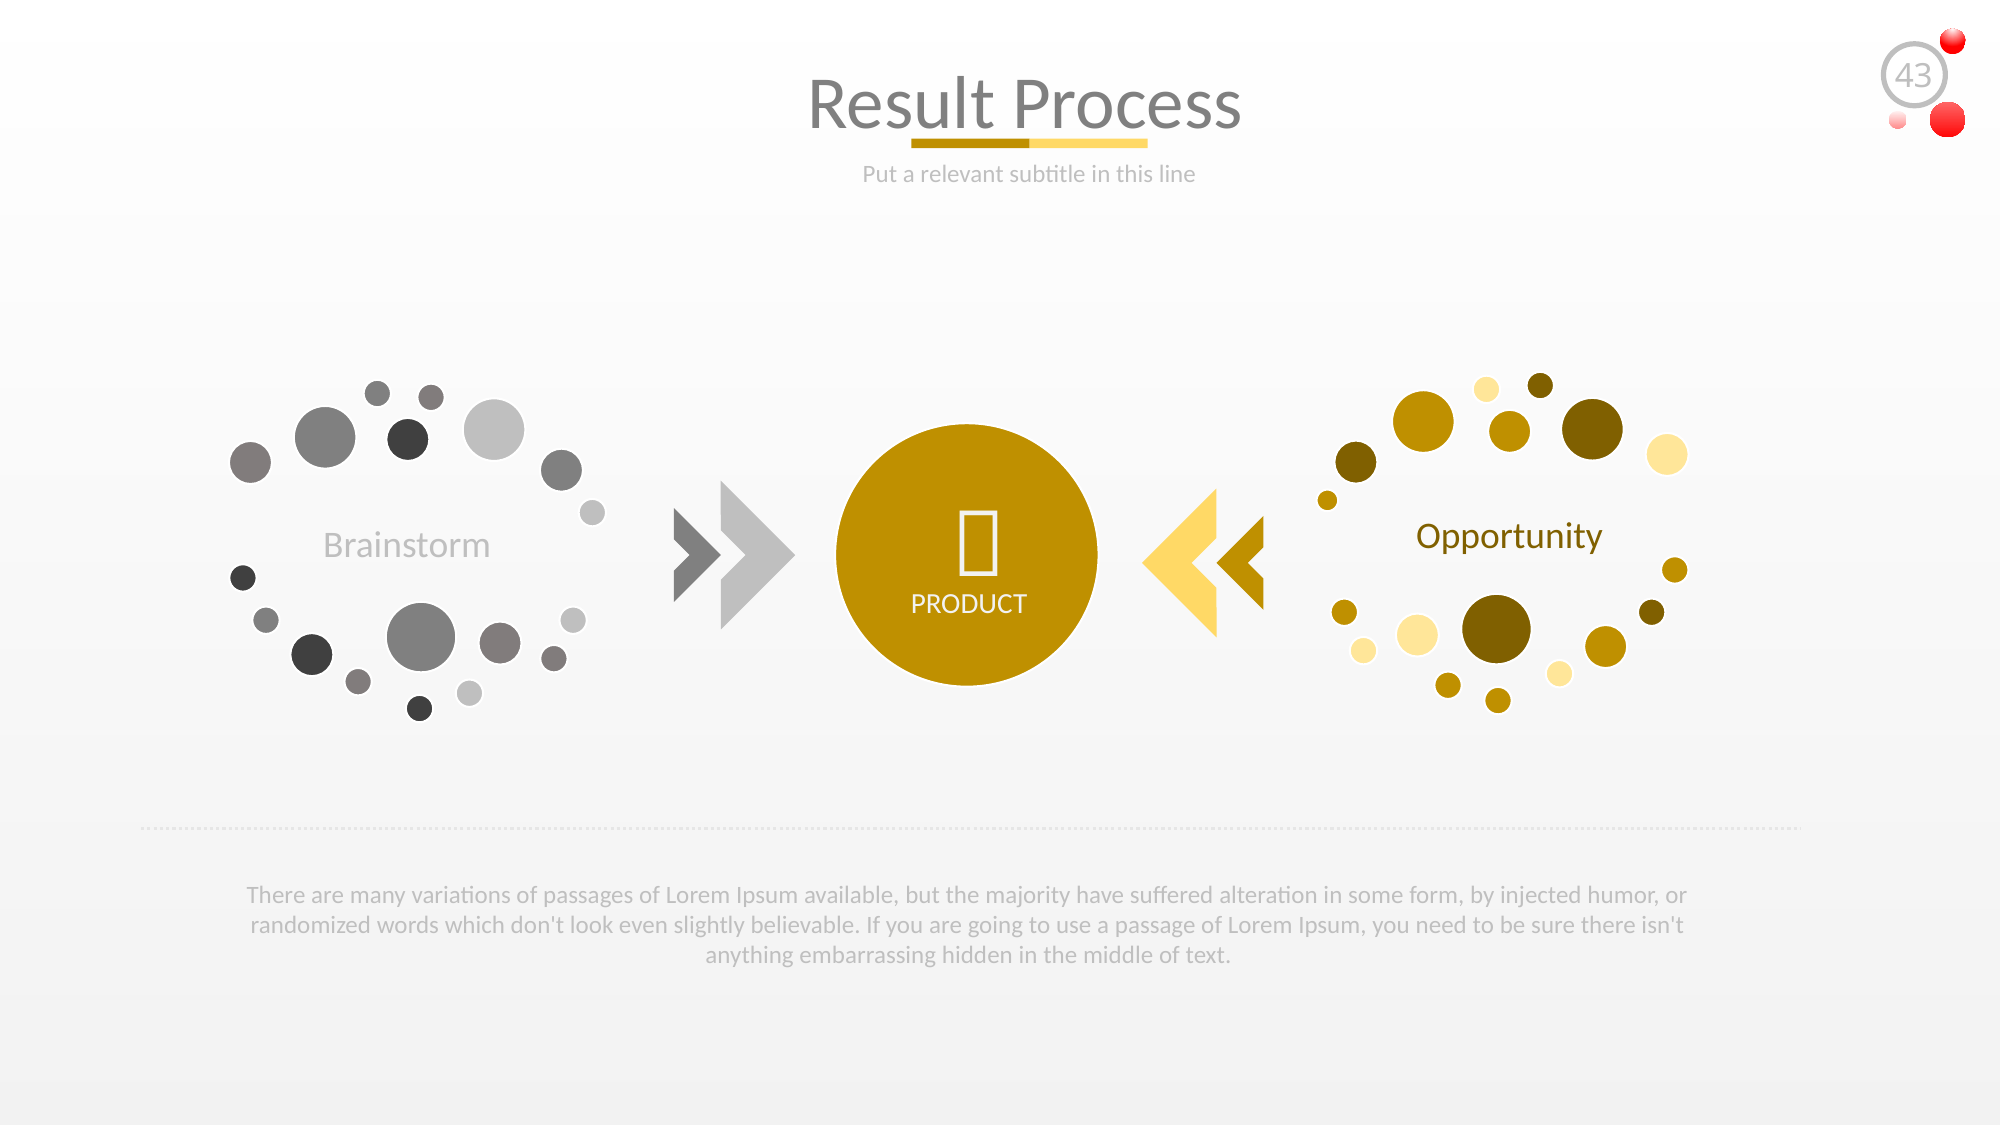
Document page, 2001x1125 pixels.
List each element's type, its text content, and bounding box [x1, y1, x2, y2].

text_box  [881, 477, 1077, 577]
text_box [911, 138, 1148, 149]
text_box [1077, 480, 1100, 597]
text_box [855, 628, 1078, 688]
text_box [672, 505, 723, 605]
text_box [1316, 371, 1689, 715]
text_box [834, 422, 1075, 608]
text_box Put a relevant subtitle in this line [792, 142, 1267, 202]
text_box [228, 379, 606, 723]
text_box There are many variations of passages of Lorem Ipsum available, but the majority have suffered alteration in some form, by injected humor, or randomized words which don't look even slightly believable. If you are going to use a passage of Lorem Ipsum, you need to be sure there isn't anything embarrassing hidden in the middle of text. [188, 871, 1758, 975]
text_box [1140, 486, 1218, 640]
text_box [1876, 28, 1966, 138]
text_box [719, 478, 797, 632]
text_box PRODUCT [845, 577, 1093, 628]
text_box [1215, 513, 1265, 613]
text_box Result Process [597, 1, 1454, 152]
